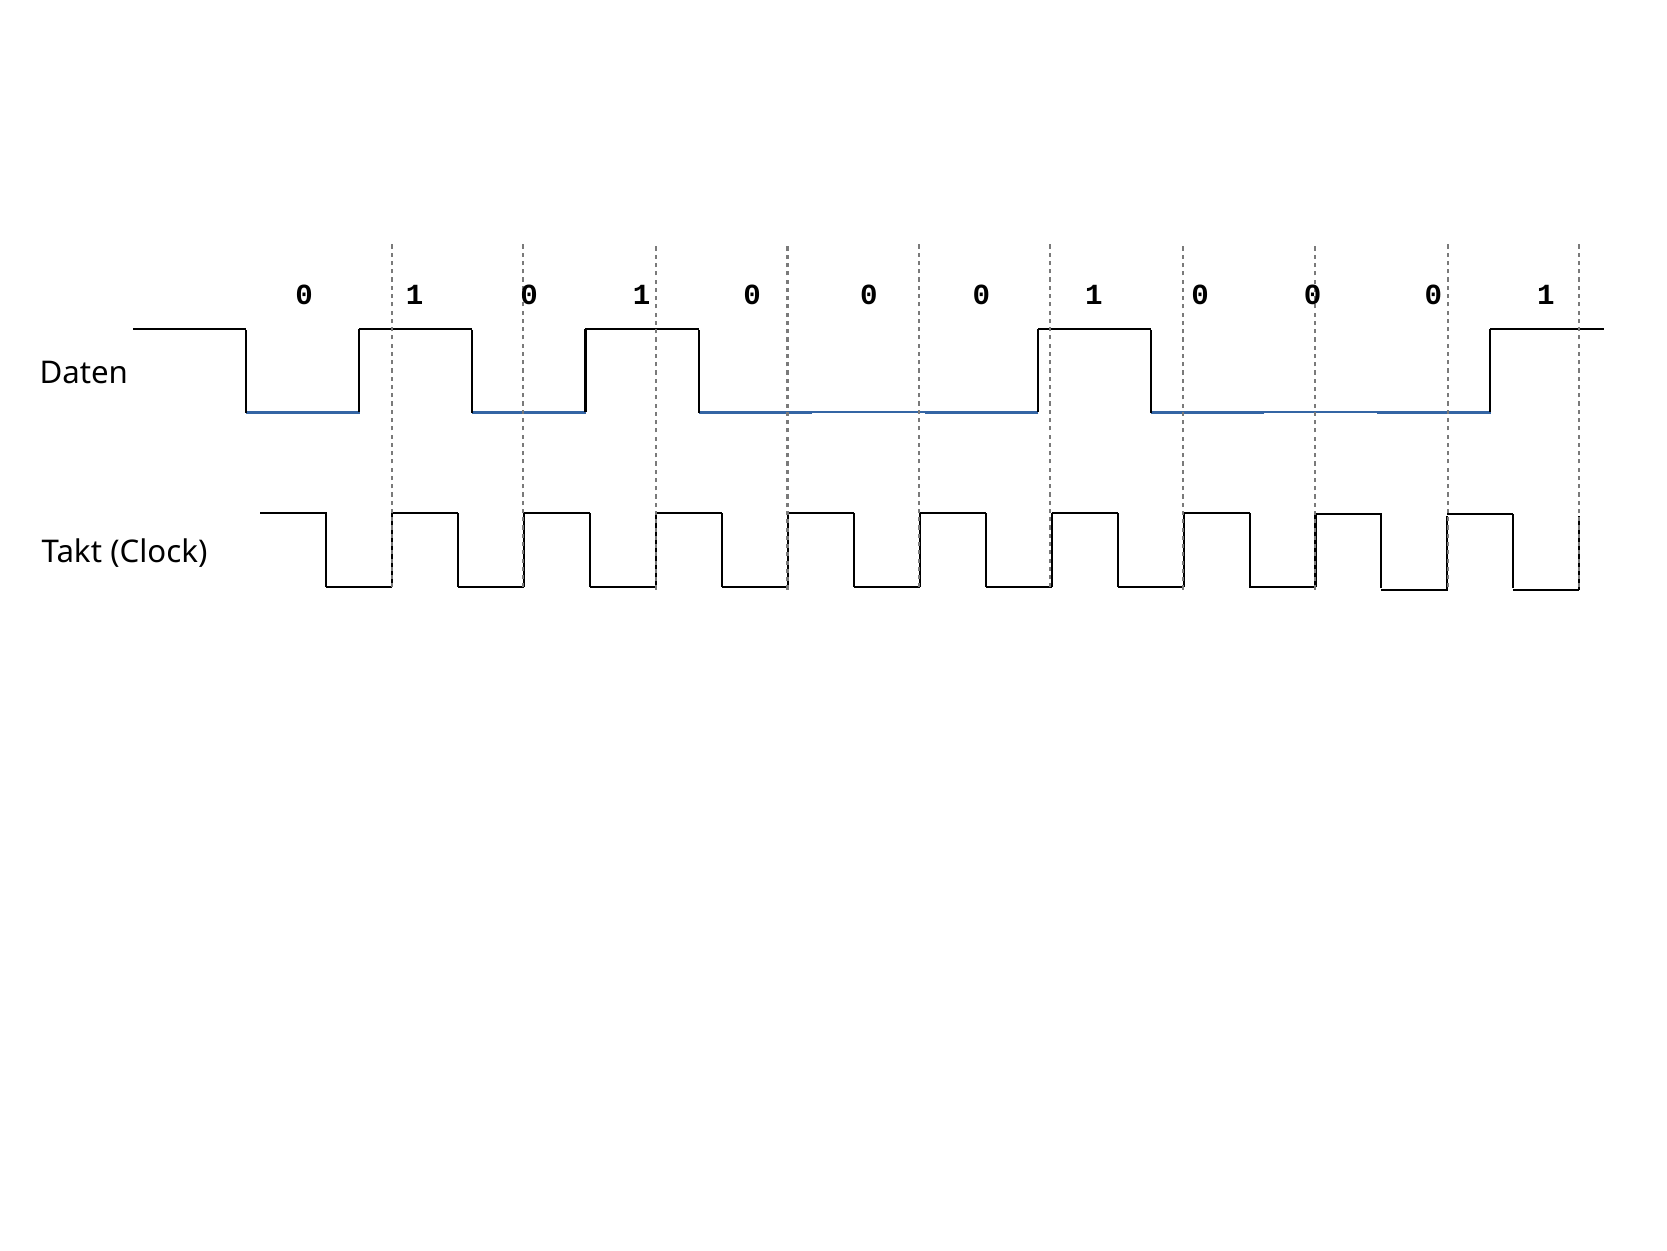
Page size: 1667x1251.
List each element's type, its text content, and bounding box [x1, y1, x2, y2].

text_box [260, 512, 1580, 591]
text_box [132, 328, 1604, 413]
text_box 0 [247, 254, 361, 322]
text_box 0 [472, 254, 585, 322]
text_box 1 [585, 254, 695, 322]
text_box 0 [1150, 254, 1256, 322]
text_box 1 [1489, 254, 1603, 323]
text_box 1 [1037, 254, 1150, 322]
text_box 0 [1377, 254, 1489, 322]
text_box 1 [361, 254, 471, 322]
text_box 0 [1256, 254, 1369, 322]
text_box Takt (Clock) [35, 525, 255, 575]
text_box 0 [812, 254, 924, 322]
text_box Daten [33, 345, 127, 396]
text_box 0 [695, 254, 809, 322]
text_box 0 [924, 254, 1037, 322]
